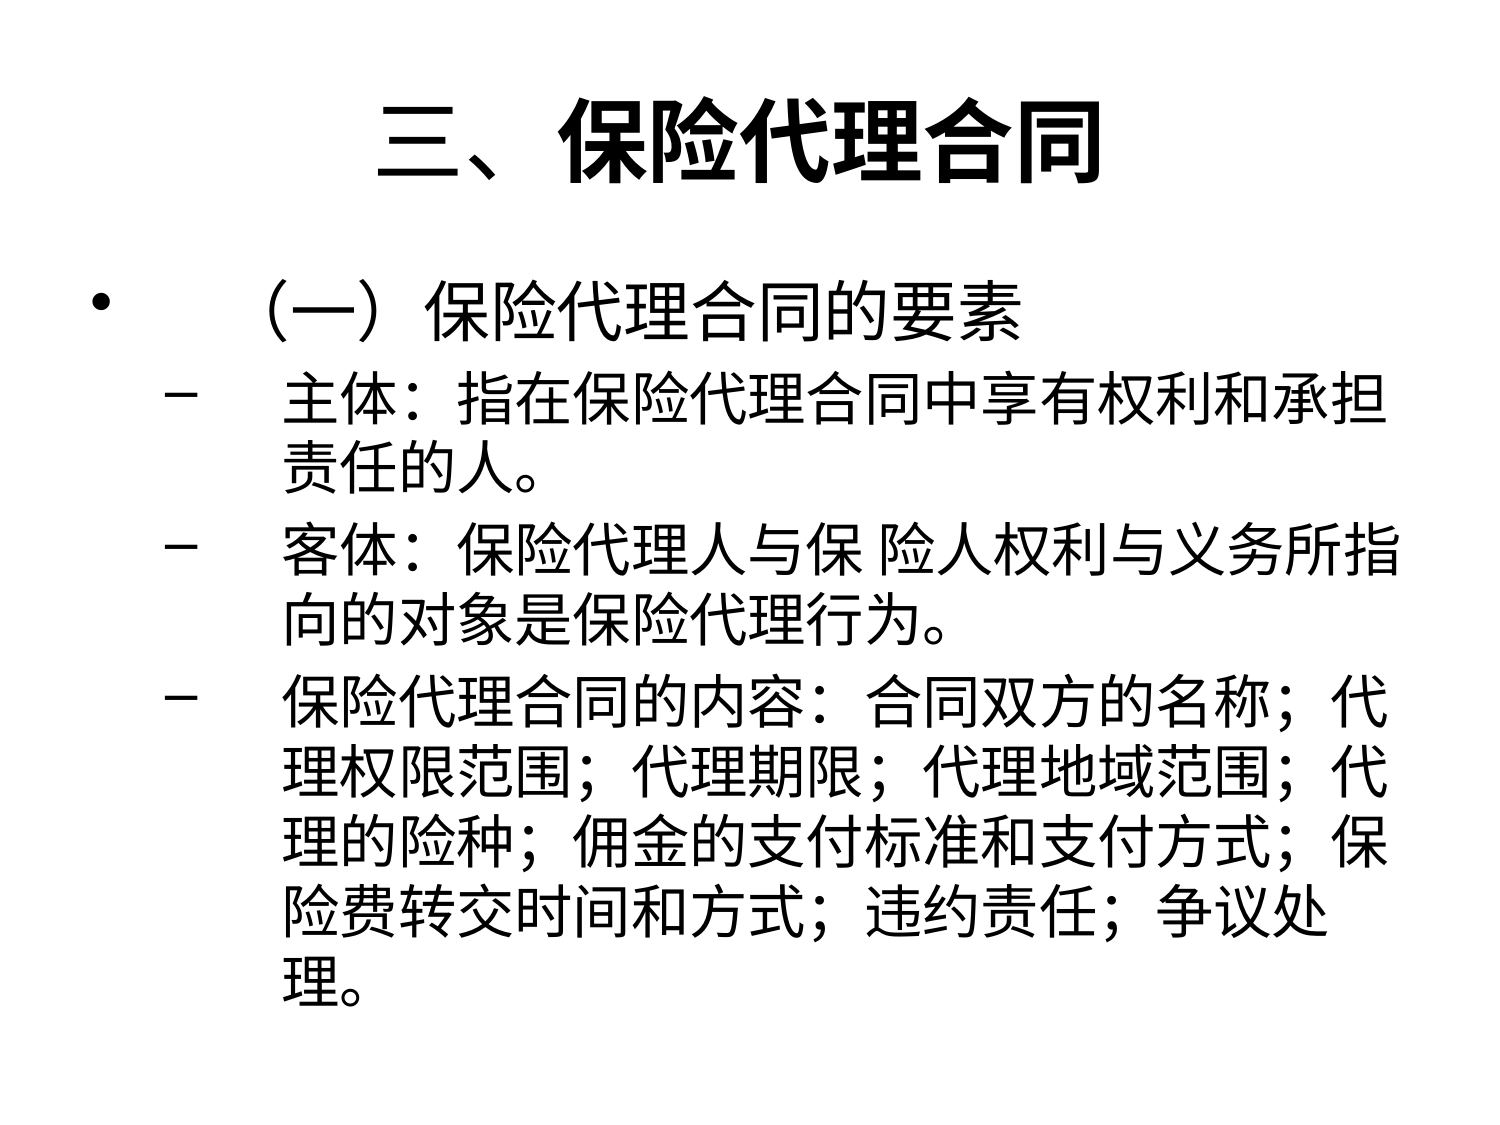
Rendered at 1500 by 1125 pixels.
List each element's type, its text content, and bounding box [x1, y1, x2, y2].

title 三、保险代理合同 [75, 45, 1425, 233]
list （一）保险代理合同的要素 主体：指在保险代理合同中享有权利和承担责任的人。 客体：保险代理人与保 险人权利与义务所指向的对象是保险代理行为。 保险代理合同的内容：合同双方的名称；代理权限范围；代理期限；代理地域范围；代理的险种；佣金的支付标准和支付方式；保险费转交时间和方式；违约责任；争议处理。 [75, 262, 1425, 1005]
